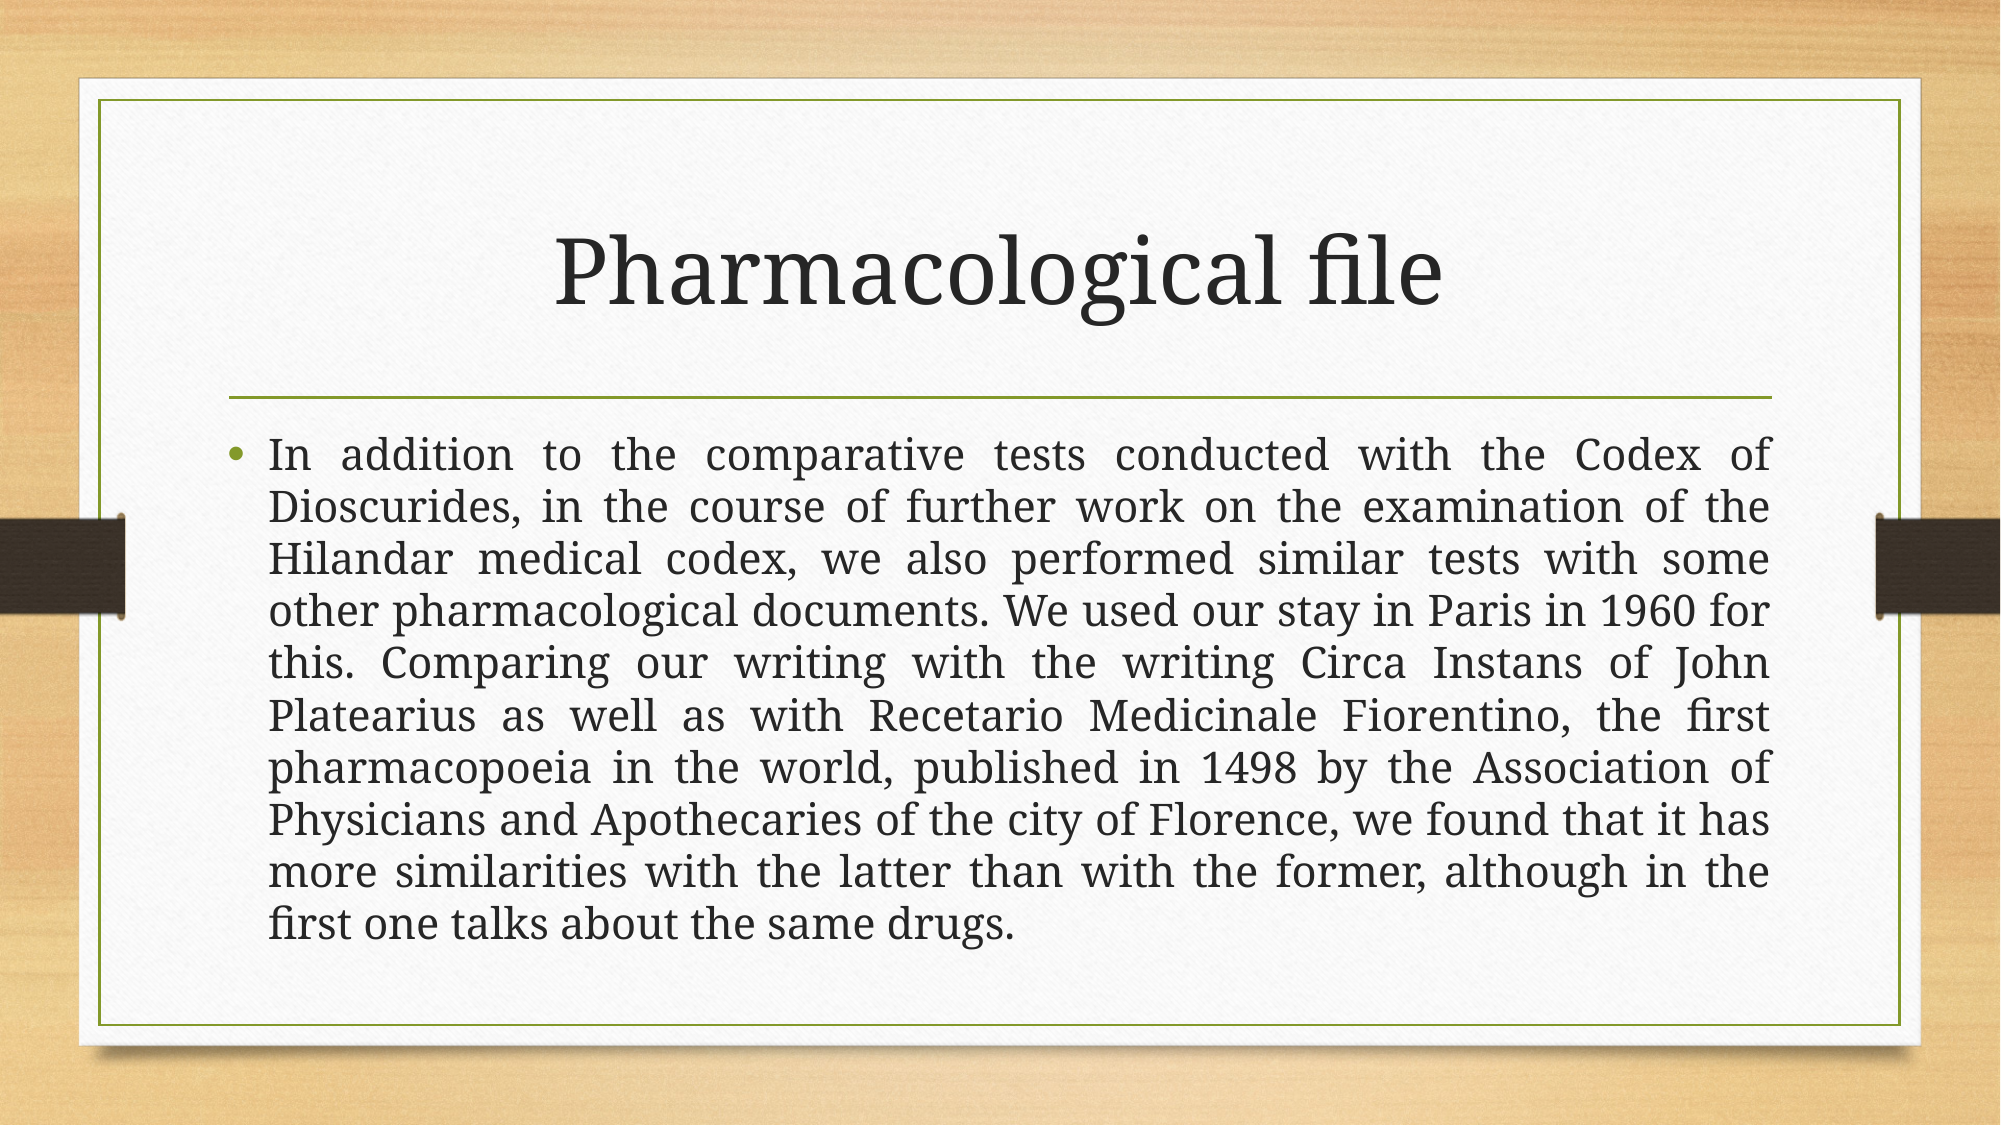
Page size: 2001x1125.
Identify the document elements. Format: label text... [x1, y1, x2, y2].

list In addition to the comparative tests conducted with the Codex of Dioscurides, in the course of further work on the examination of the Hilandar medical codex, we also performed similar tests with some other pharmacological documents. We used our stay in Paris in 1960 for this. Comparing our writing with the writing Circa Instans of John Platearius as well as with Recetario Medicinale Fiorentino, the first pharmacopoeia in the world, published in 1498 by the Association of Physicians and Apothecaries of the city of Florence, we found that it has more similarities with the latter than with the former, although in the first one talks about the same drugs. [212, 419, 1788, 964]
title Pharmacological file [212, 161, 1788, 375]
picture [0, 0, 2001, 1125]
